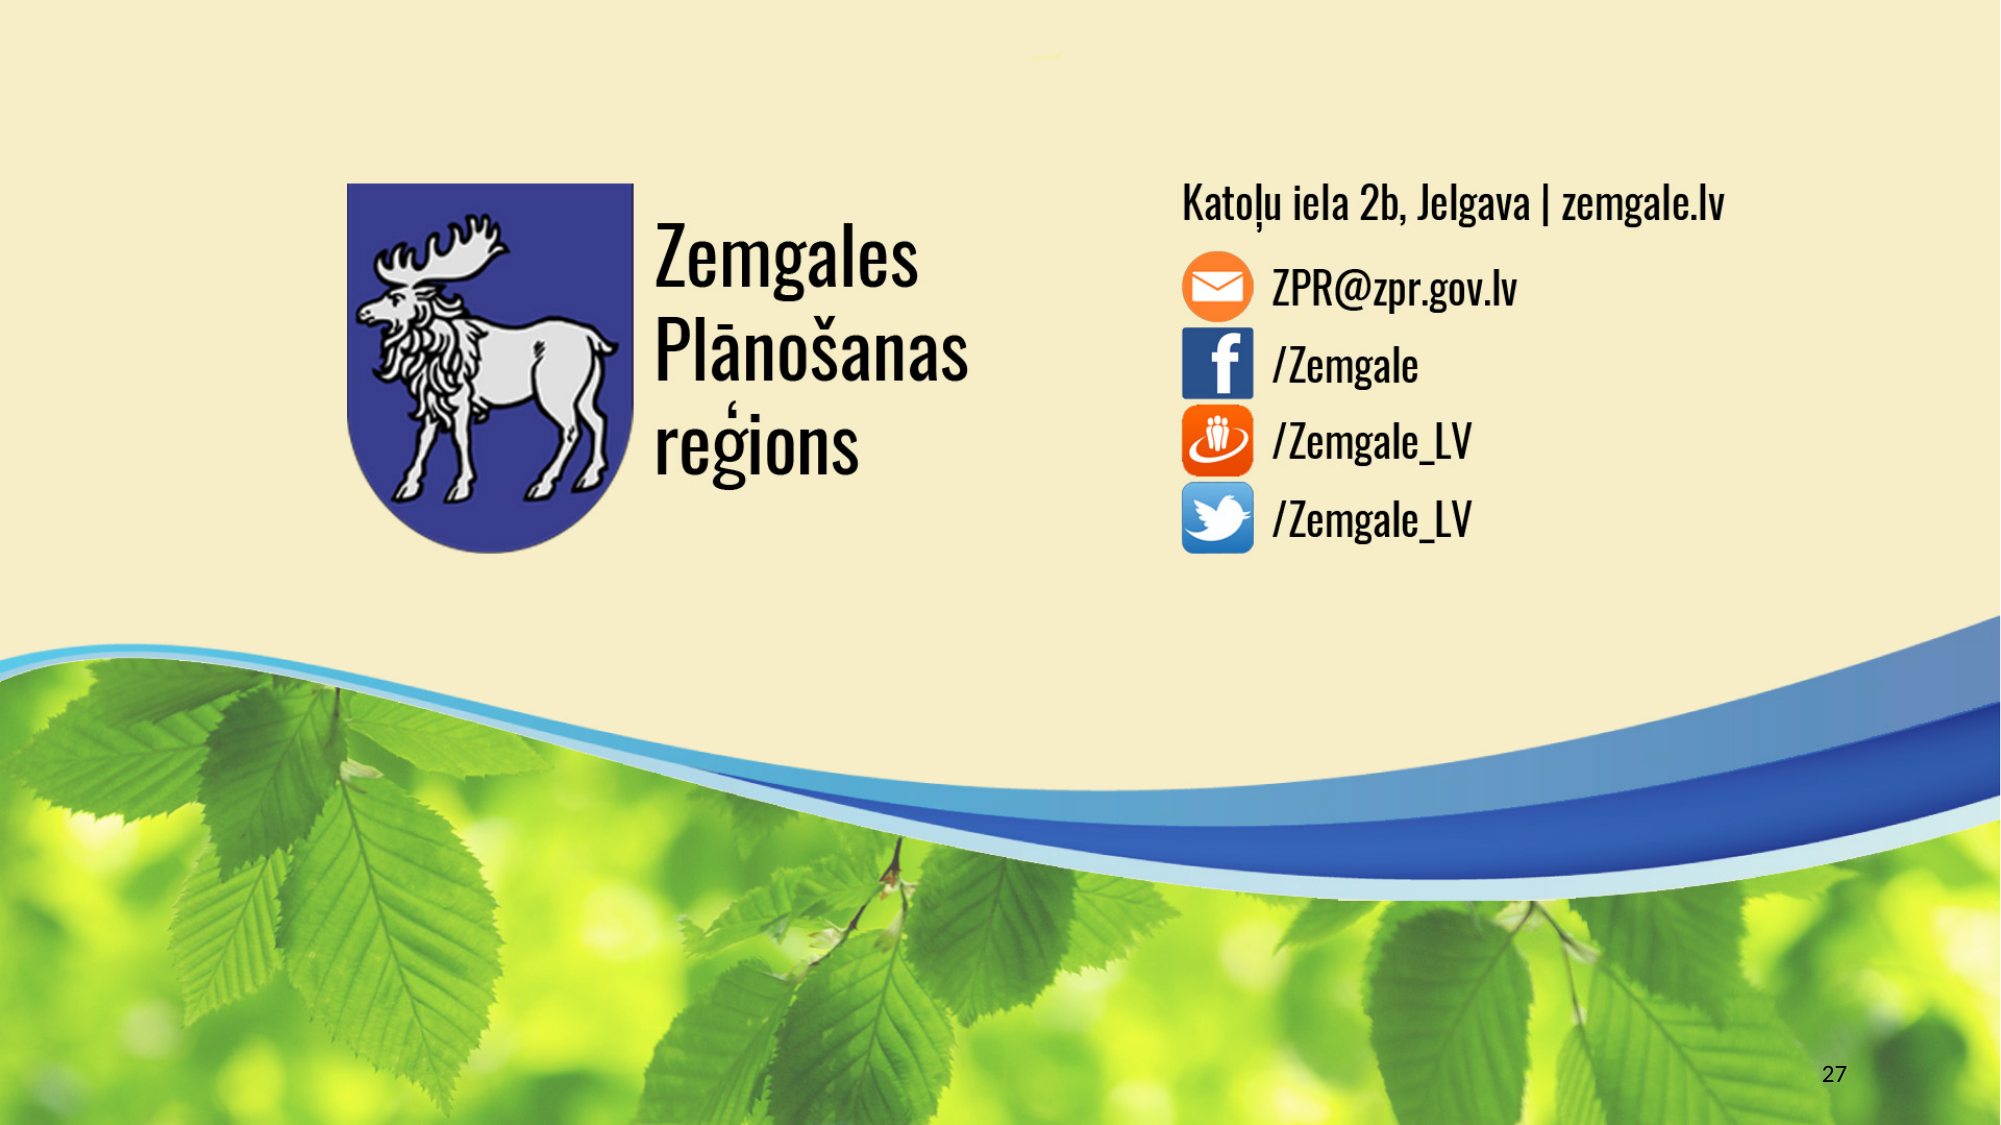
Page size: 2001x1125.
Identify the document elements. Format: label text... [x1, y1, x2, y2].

slide_number 27 [1412, 1042, 1863, 1103]
picture [0, 0, 2001, 1125]
